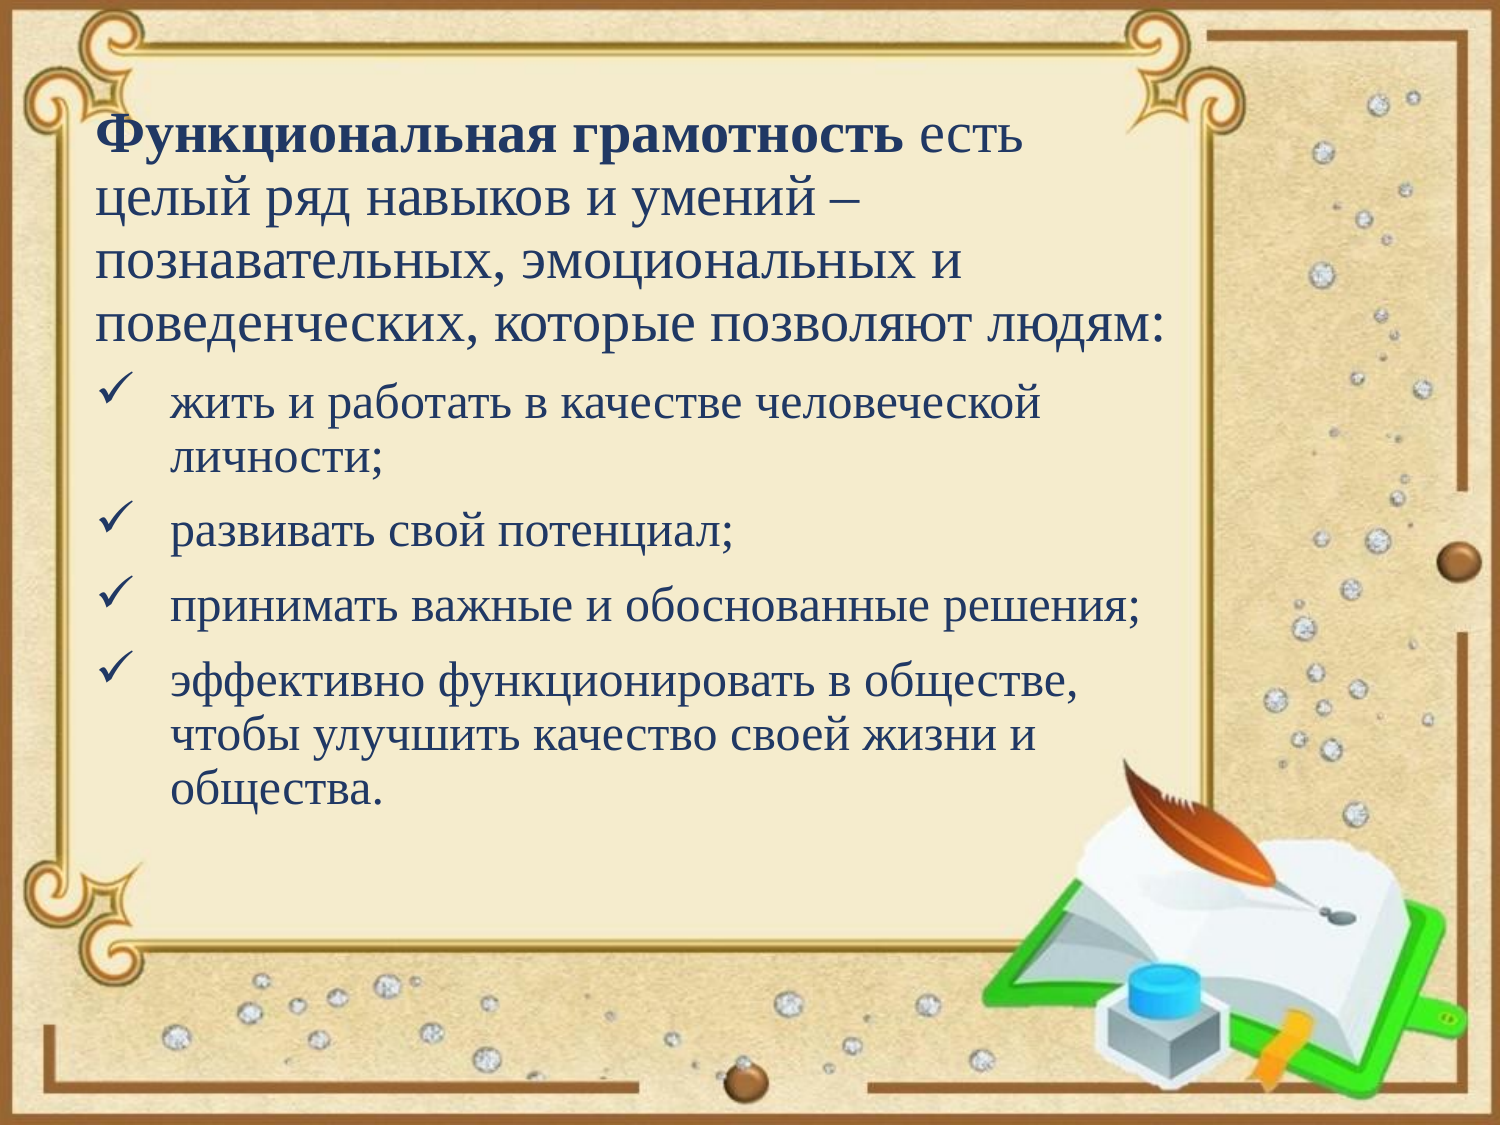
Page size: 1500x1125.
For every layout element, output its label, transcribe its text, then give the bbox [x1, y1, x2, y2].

picture [0, 0, 1500, 1125]
list Функциональная грамотность есть целый ряд навыков и умений – познавательных, эмоциональных и поведенческих, которые позволяют людям: жить и работать в качестве человеческой личности; развивать свой потенциал; принимать важные и обоснованные решения; эффективно функционировать в обществе, чтобы улучшить качество своей жизни и общества. [79, 94, 1185, 865]
